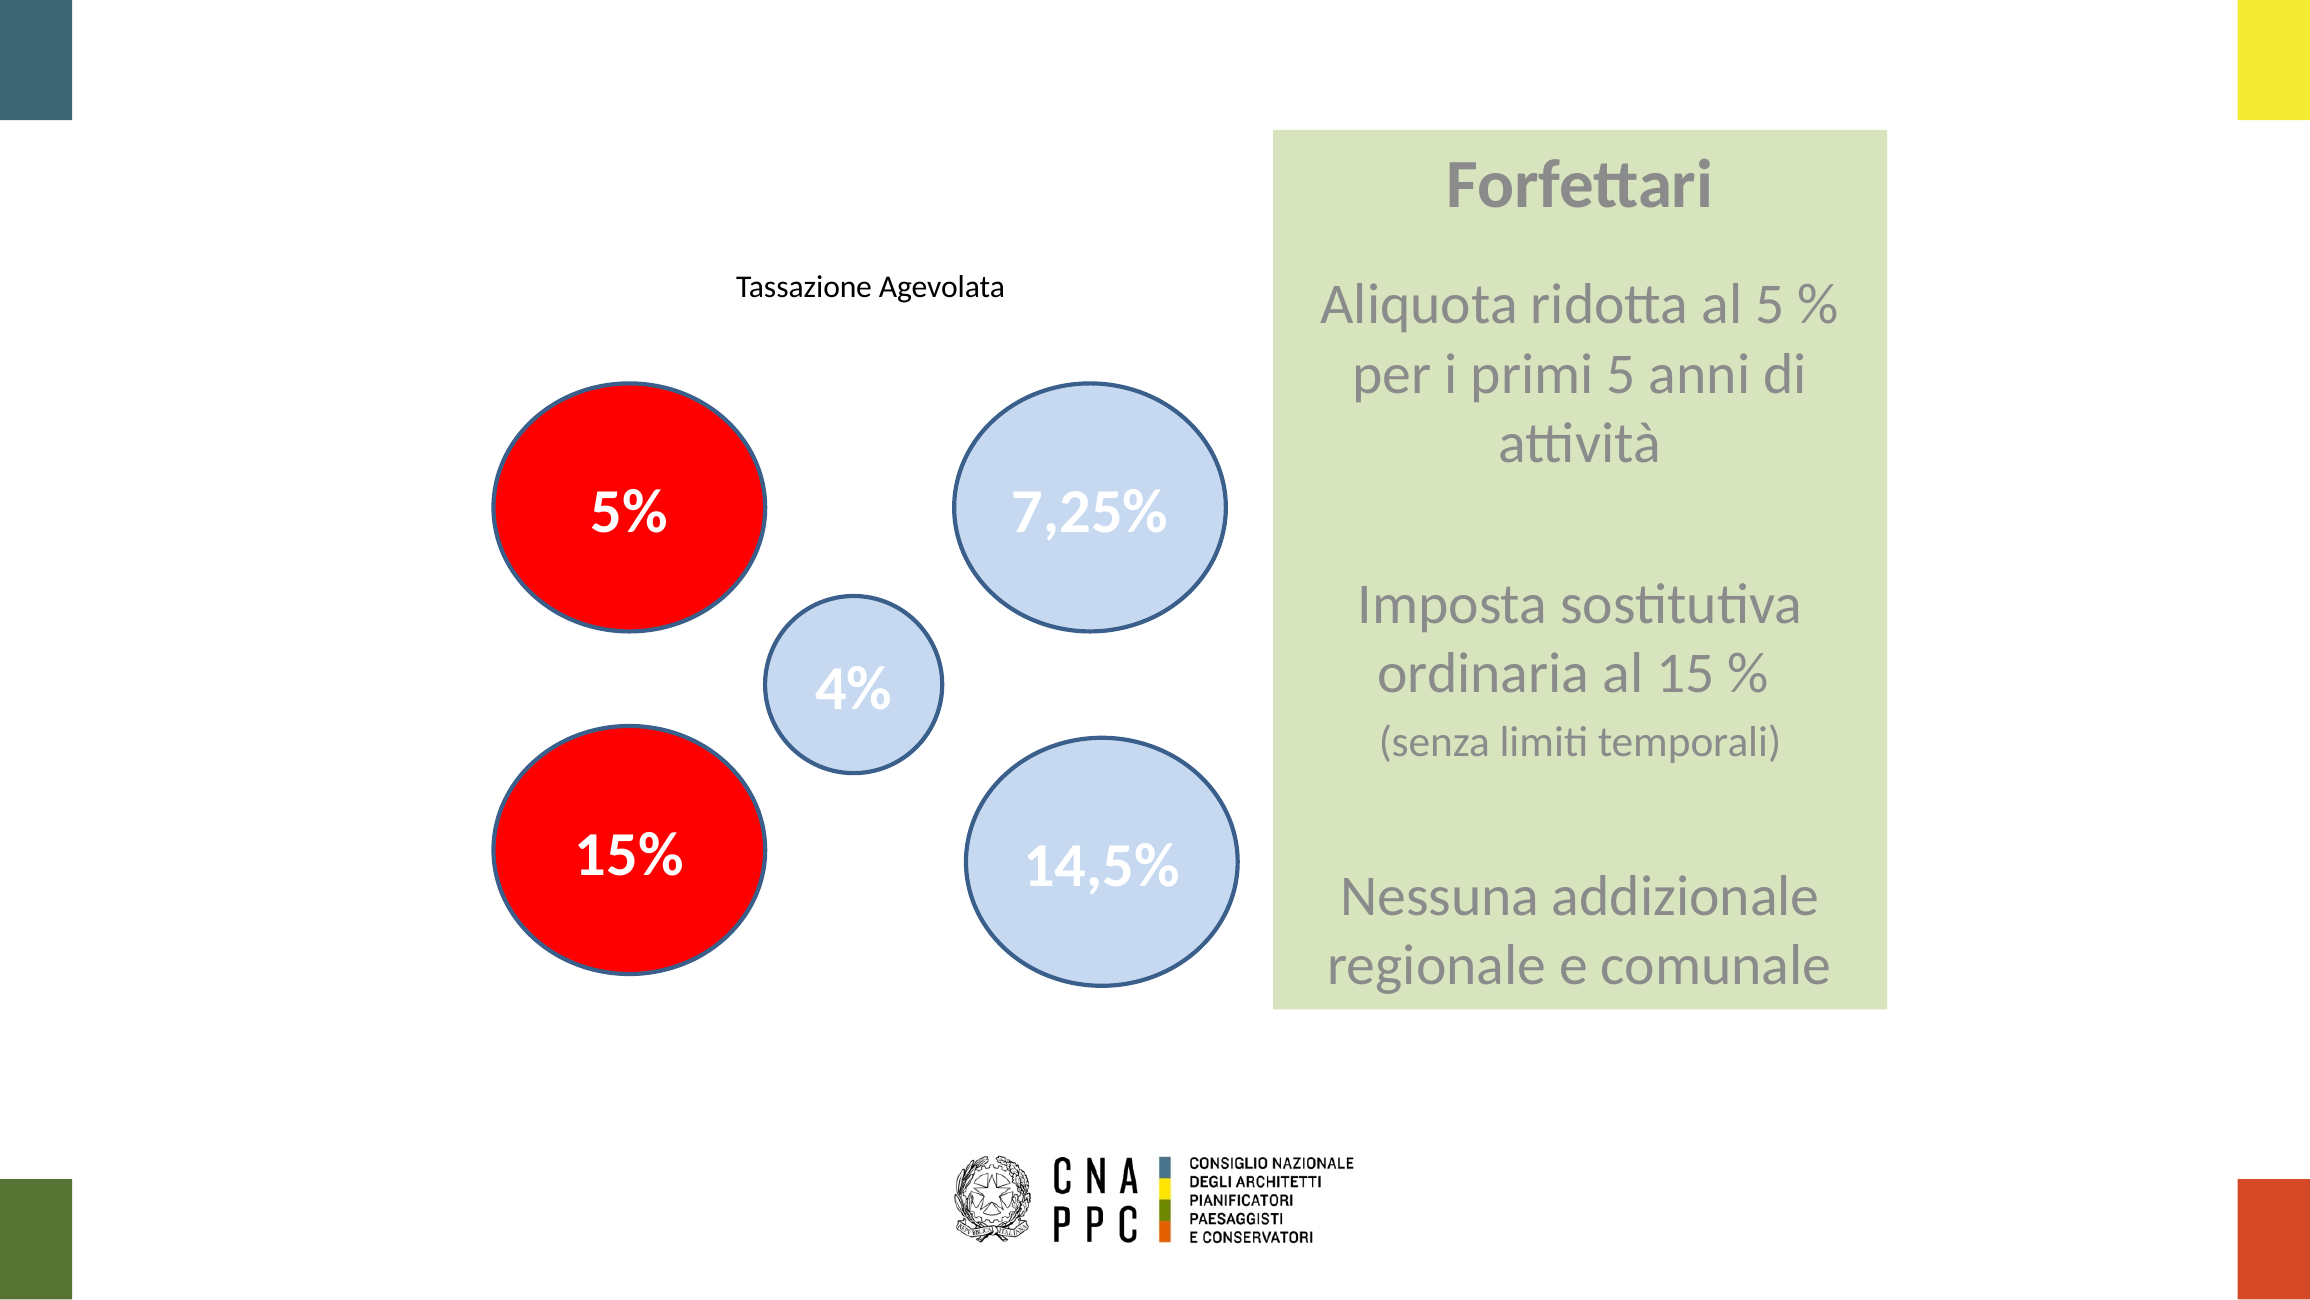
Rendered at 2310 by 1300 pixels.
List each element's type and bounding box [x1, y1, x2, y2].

picture [938, 1141, 1371, 1260]
text_box [0, 0, 2310, 1300]
